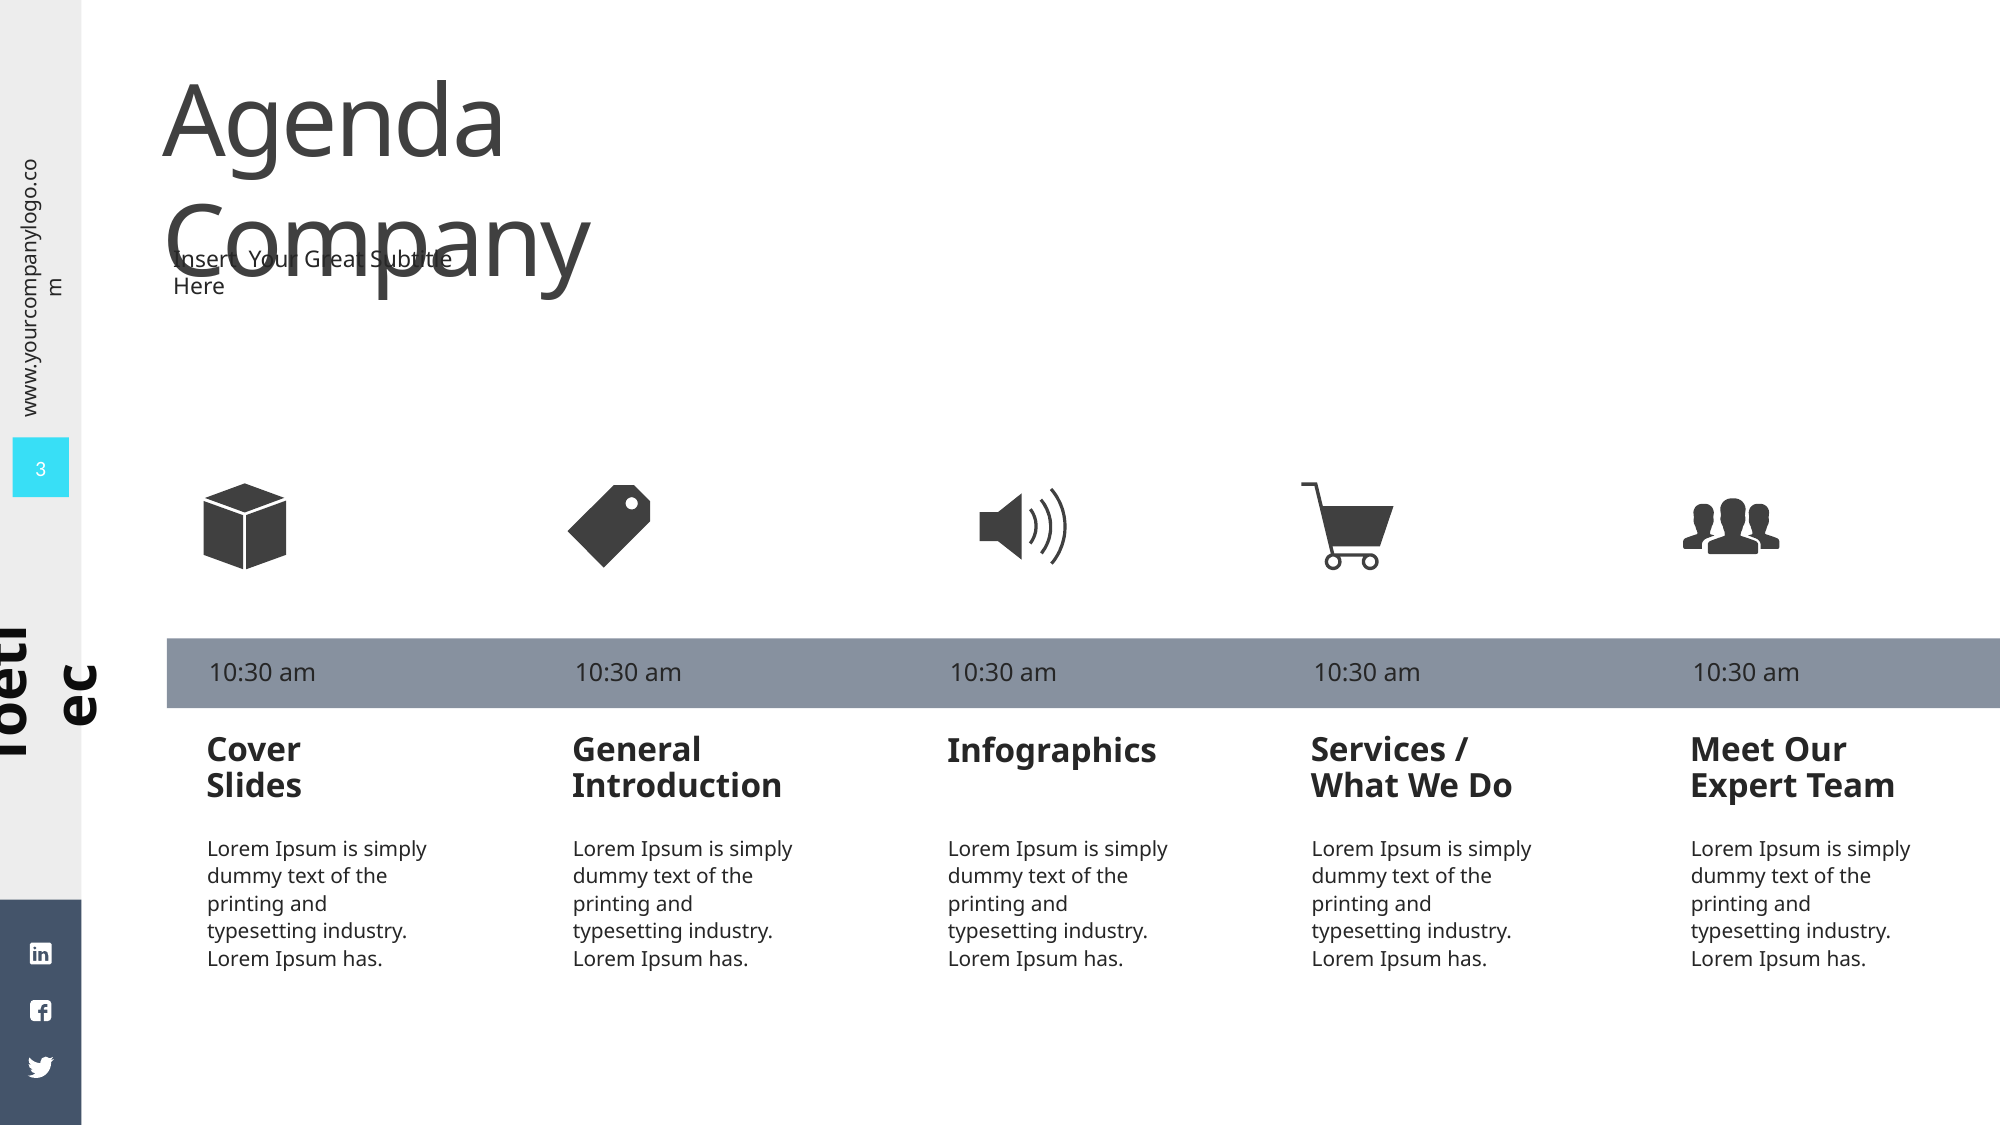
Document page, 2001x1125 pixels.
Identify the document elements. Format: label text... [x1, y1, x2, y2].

text_box [567, 485, 651, 568]
text_box Insert Your Great Subtitle Here [158, 237, 512, 307]
text_box Lorem Ipsum is simply dummy text of the printing and typesetting industry. Lorem Ipsum has. [202, 828, 442, 975]
text_box Lorem Ipsum is simply dummy text of the printing and typesetting industry. Lorem Ipsum has. [1686, 828, 1925, 975]
text_box 10:30 am [570, 649, 768, 691]
text_box Agenda Company [147, 116, 677, 236]
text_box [979, 487, 1067, 565]
text_box Lorem Ipsum is simply dummy text of the printing and typesetting industry. Lorem Ipsum has. [568, 828, 807, 975]
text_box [1683, 498, 1780, 555]
text_box 10:30 am [204, 649, 402, 691]
text_box Services / What We Do [1295, 728, 1550, 810]
text_box Lorem Ipsum is simply dummy text of the printing and typesetting industry. Lorem Ipsum has. [943, 828, 1183, 975]
text_box 10:30 am [945, 649, 1143, 691]
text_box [203, 483, 287, 570]
text_box [166, 637, 2000, 709]
slide_number 3 [12, 437, 69, 498]
text_box Lorem Ipsum is simply dummy text of the printing and typesetting industry. Lorem Ipsum has. [1307, 828, 1546, 975]
text_box Infographics [932, 711, 1187, 793]
text_box Meet Our Expert Team [1674, 728, 1929, 810]
text_box 10:30 am [1309, 649, 1507, 691]
text_box Cover Slides [191, 728, 445, 810]
text_box [1301, 482, 1394, 571]
text_box 10:30 am [1688, 649, 1886, 691]
text_box General Introduction [557, 728, 811, 810]
